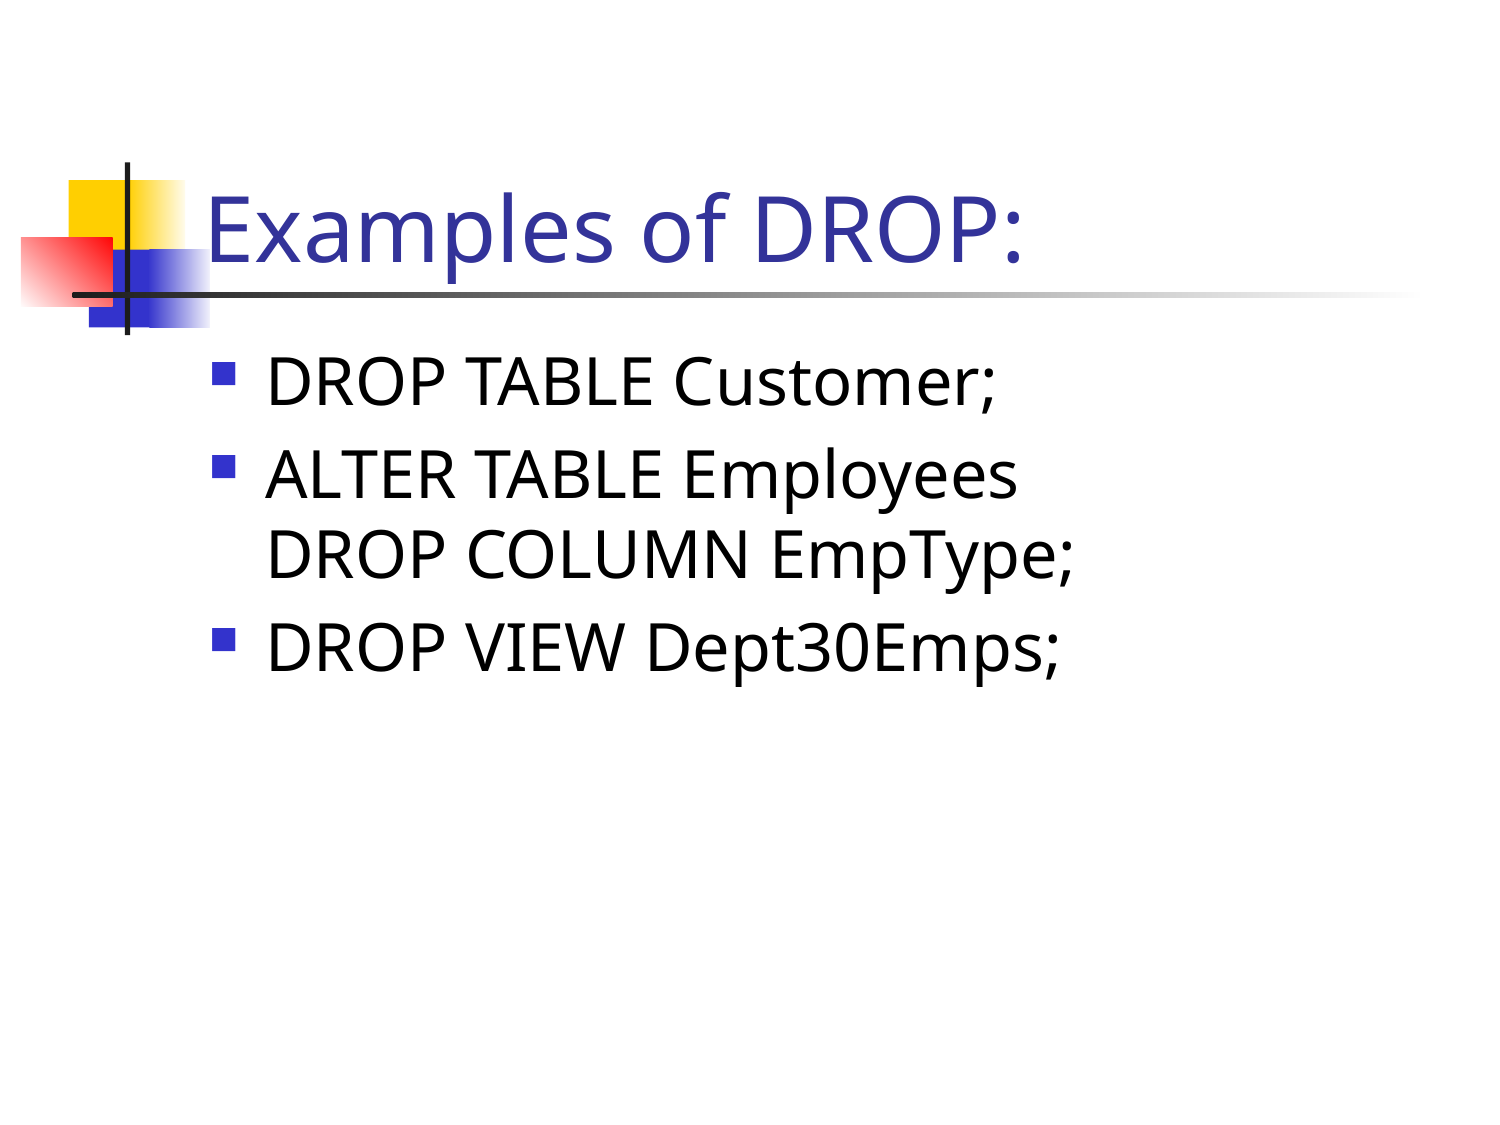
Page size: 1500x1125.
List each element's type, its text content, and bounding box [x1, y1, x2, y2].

list DROP TABLE Customer; ALTER TABLE Employees DROP COLUMN EmpType; DROP VIEW Dept30Emps; [193, 331, 1469, 1006]
title Examples of DROP: [188, 101, 1468, 289]
